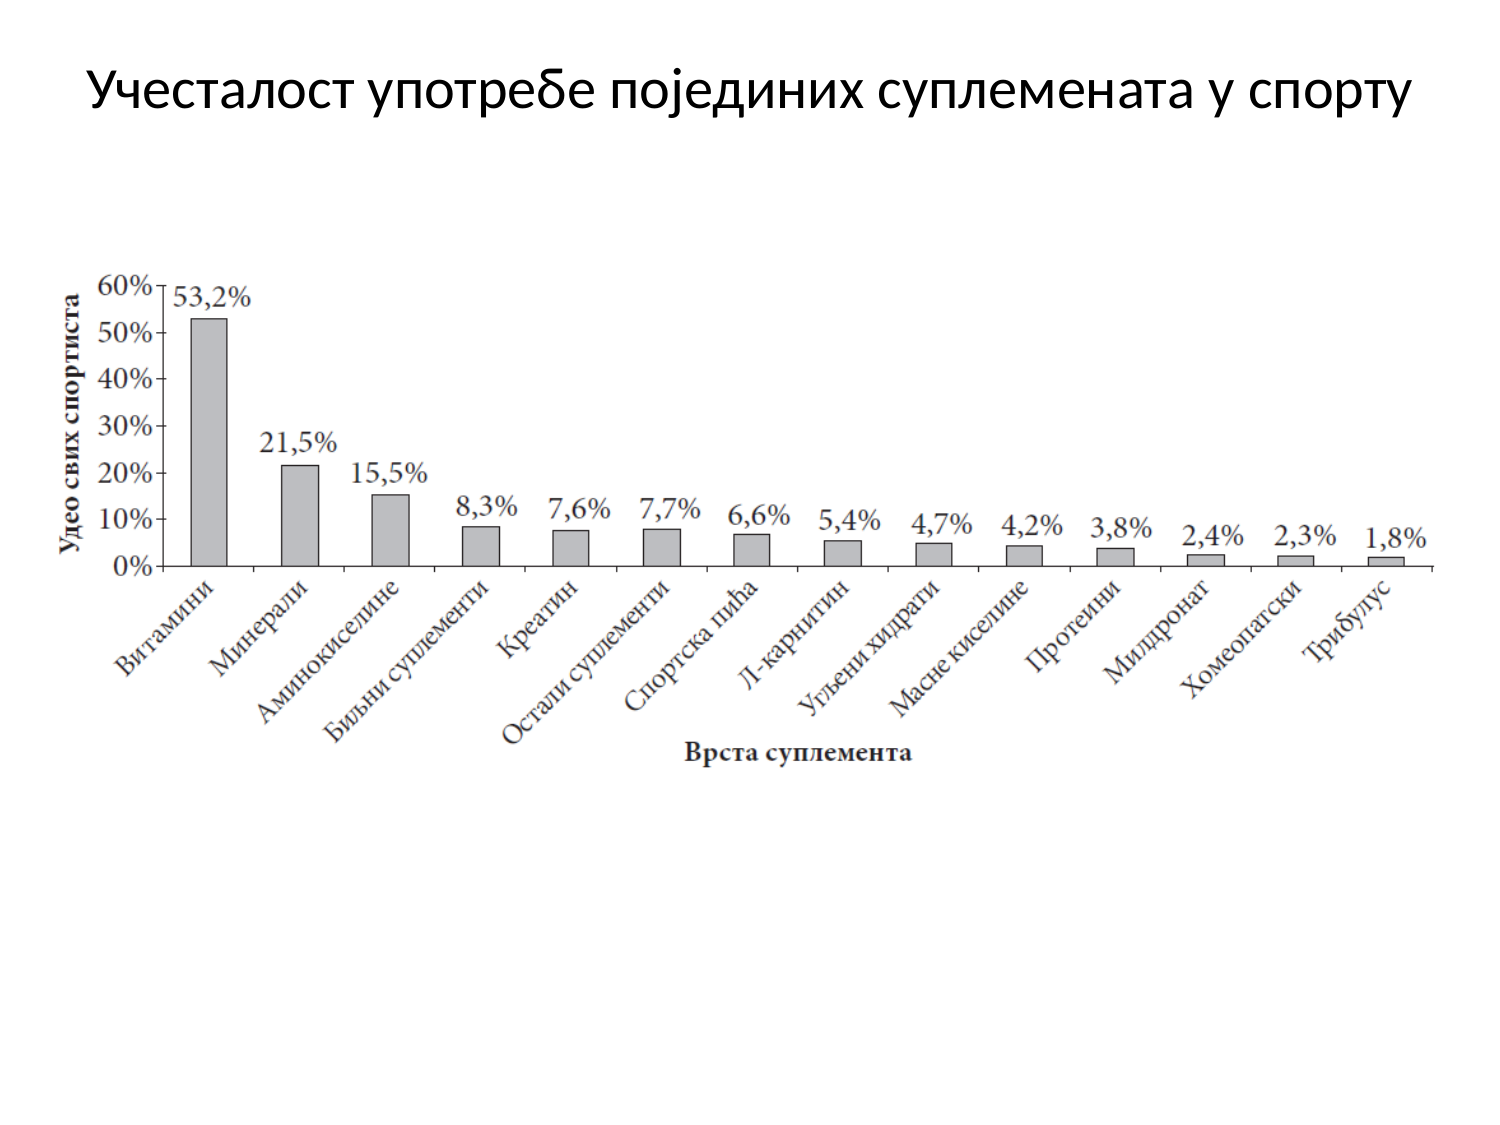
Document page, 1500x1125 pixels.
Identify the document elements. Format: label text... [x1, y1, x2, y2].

title Учесталост употребе појединих суплемената у спорту [46, 44, 1454, 126]
picture [48, 243, 1452, 784]
